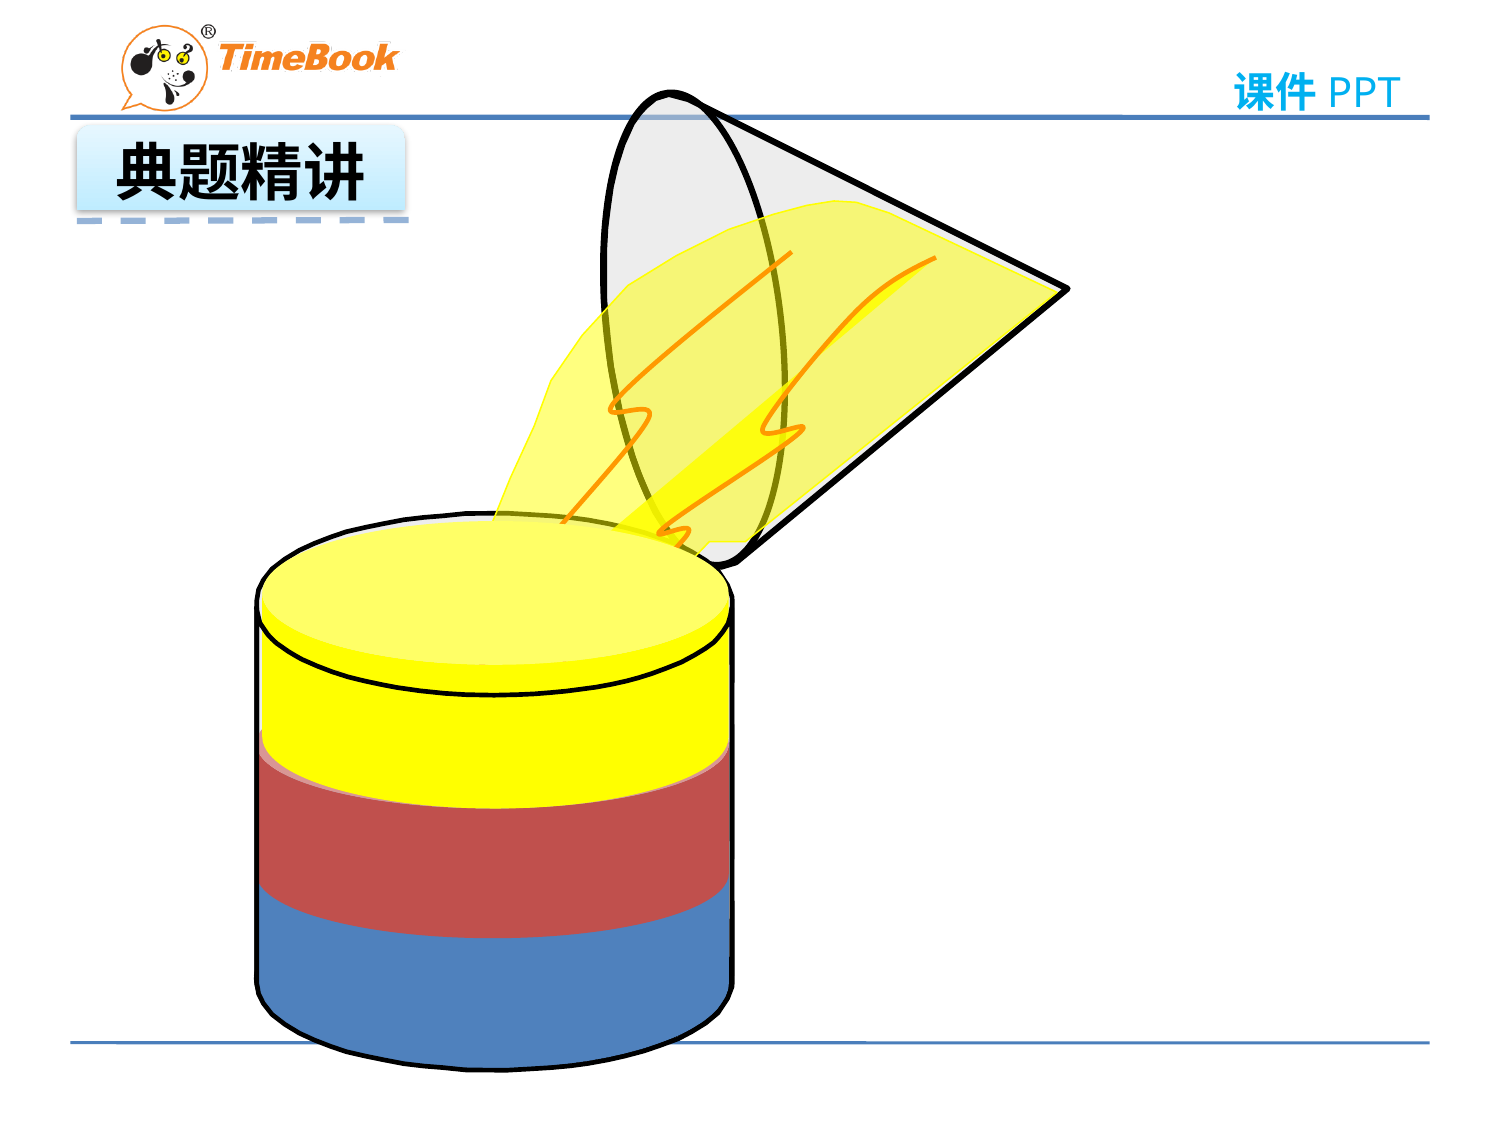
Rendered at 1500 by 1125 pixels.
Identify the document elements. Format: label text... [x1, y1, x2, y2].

text_box [262, 560, 289, 651]
text_box [256, 607, 733, 1071]
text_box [294, 177, 1058, 939]
picture [118, 22, 408, 113]
text_box [256, 556, 289, 624]
text_box 典题精讲 [76, 124, 406, 212]
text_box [606, 76, 1070, 567]
